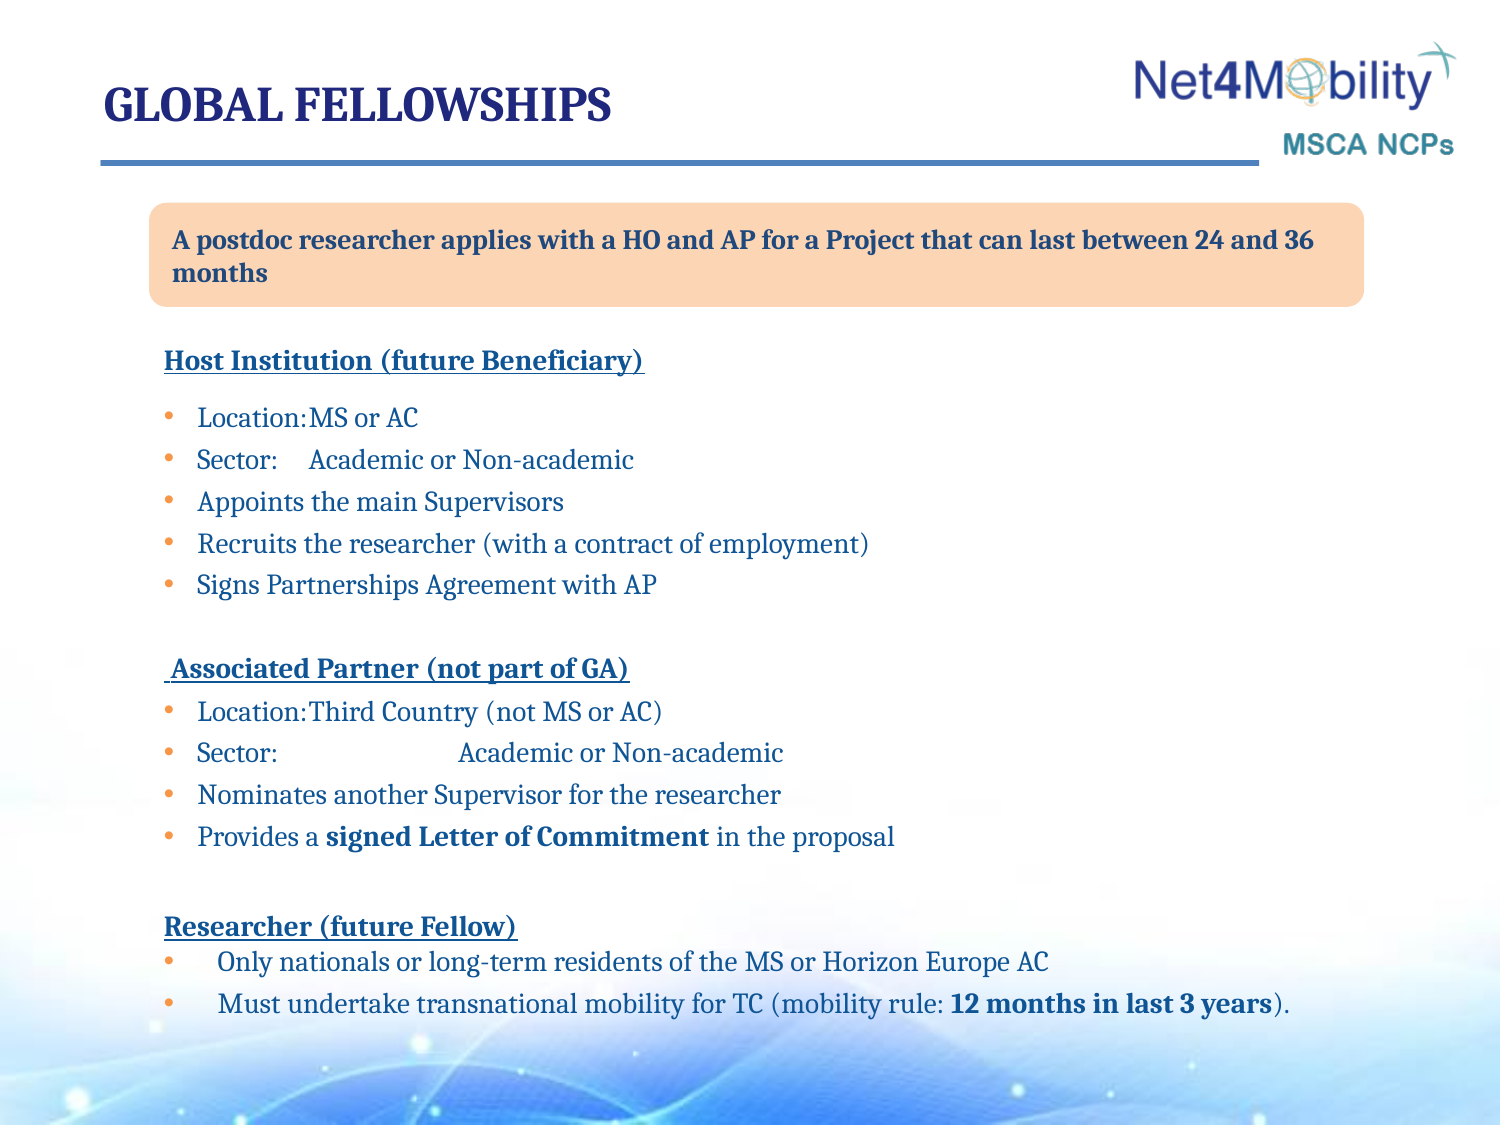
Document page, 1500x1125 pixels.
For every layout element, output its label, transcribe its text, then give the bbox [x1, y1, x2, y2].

text_box European Fellowships [51, 149, 1145, 254]
picture [0, 0, 1500, 1125]
list Host Institution (future Beneficiary) Location: MS or AC Sector: Academic or Non-academic Appoints the main Supervisors Recruits the researcher (with a contract of employment) Signs Partnerships Agreement with AP Associated Partner (not part of GA) Location: Third Country (not MS or AC) Sector: Academic or Non-academic Nominates another Supervisor for the researcher Provides a signed Letter of Commitment in the proposal Researcher (future Fellow) Only nationals or long-term residents of the MS or Horizon Europe AC Must undertake transnational mobility for TC (mobility rule: 12 months in last 3 years). [149, 333, 1397, 1032]
text_box A postdoc researcher applies with a HO and AP for a Project that can last between 24 and 36 months [149, 202, 1365, 307]
text_box Global Fellowshıps [88, 63, 1107, 176]
